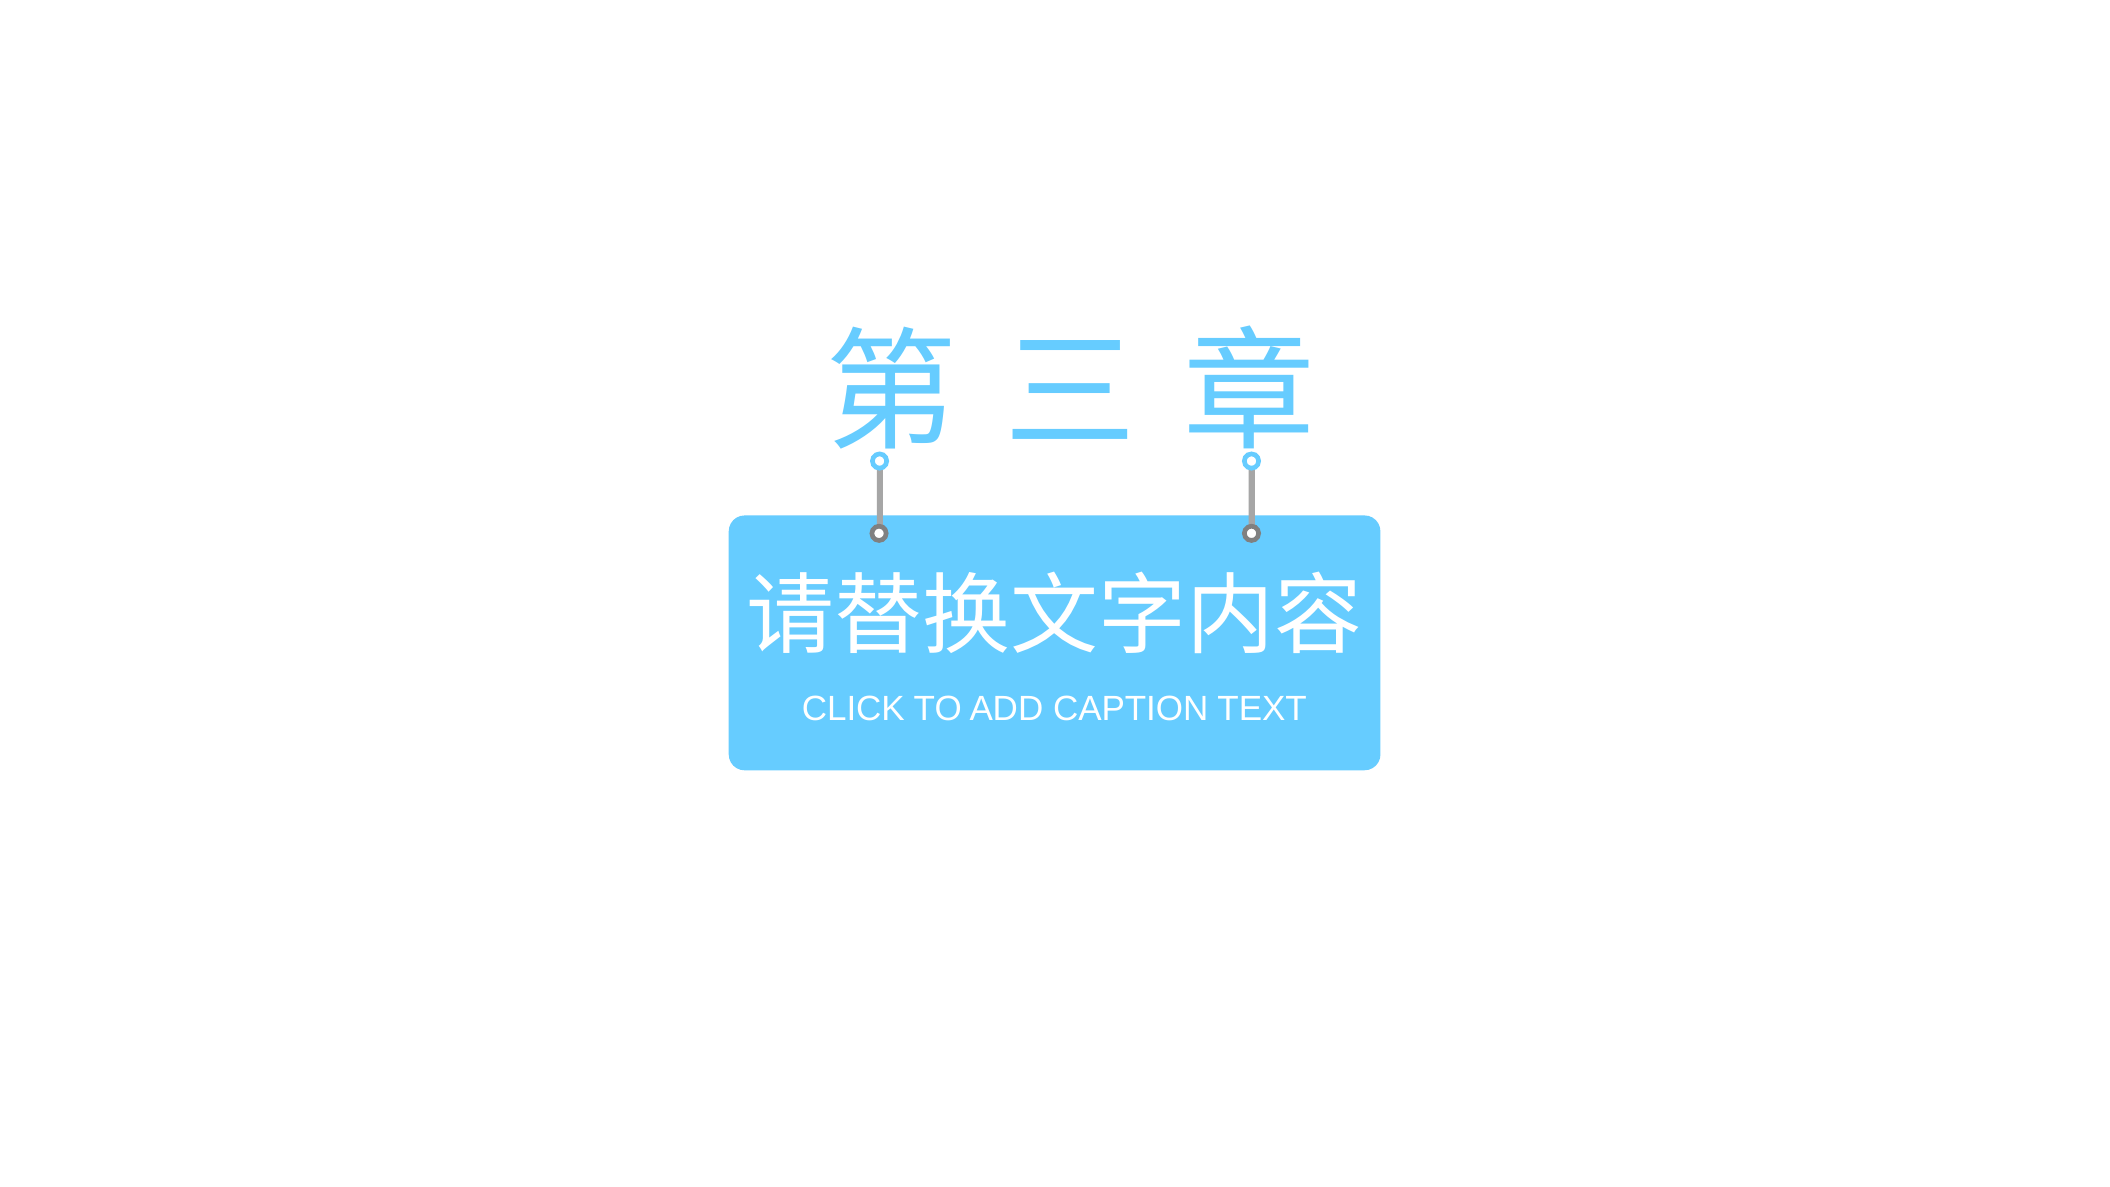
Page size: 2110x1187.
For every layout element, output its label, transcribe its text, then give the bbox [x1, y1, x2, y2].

text_box 请替换文字内容 [705, 558, 1404, 677]
text_box [1244, 526, 1259, 541]
text_box [876, 468, 883, 526]
text_box [1244, 453, 1259, 469]
text_box [871, 526, 887, 541]
text_box CLICK TO ADD CAPTION TEXT [705, 678, 1404, 740]
text_box [728, 515, 1381, 558]
text_box [728, 740, 1381, 771]
text_box 第 三 章 [798, 299, 1343, 466]
text_box [1248, 468, 1255, 526]
text_box [872, 453, 887, 469]
